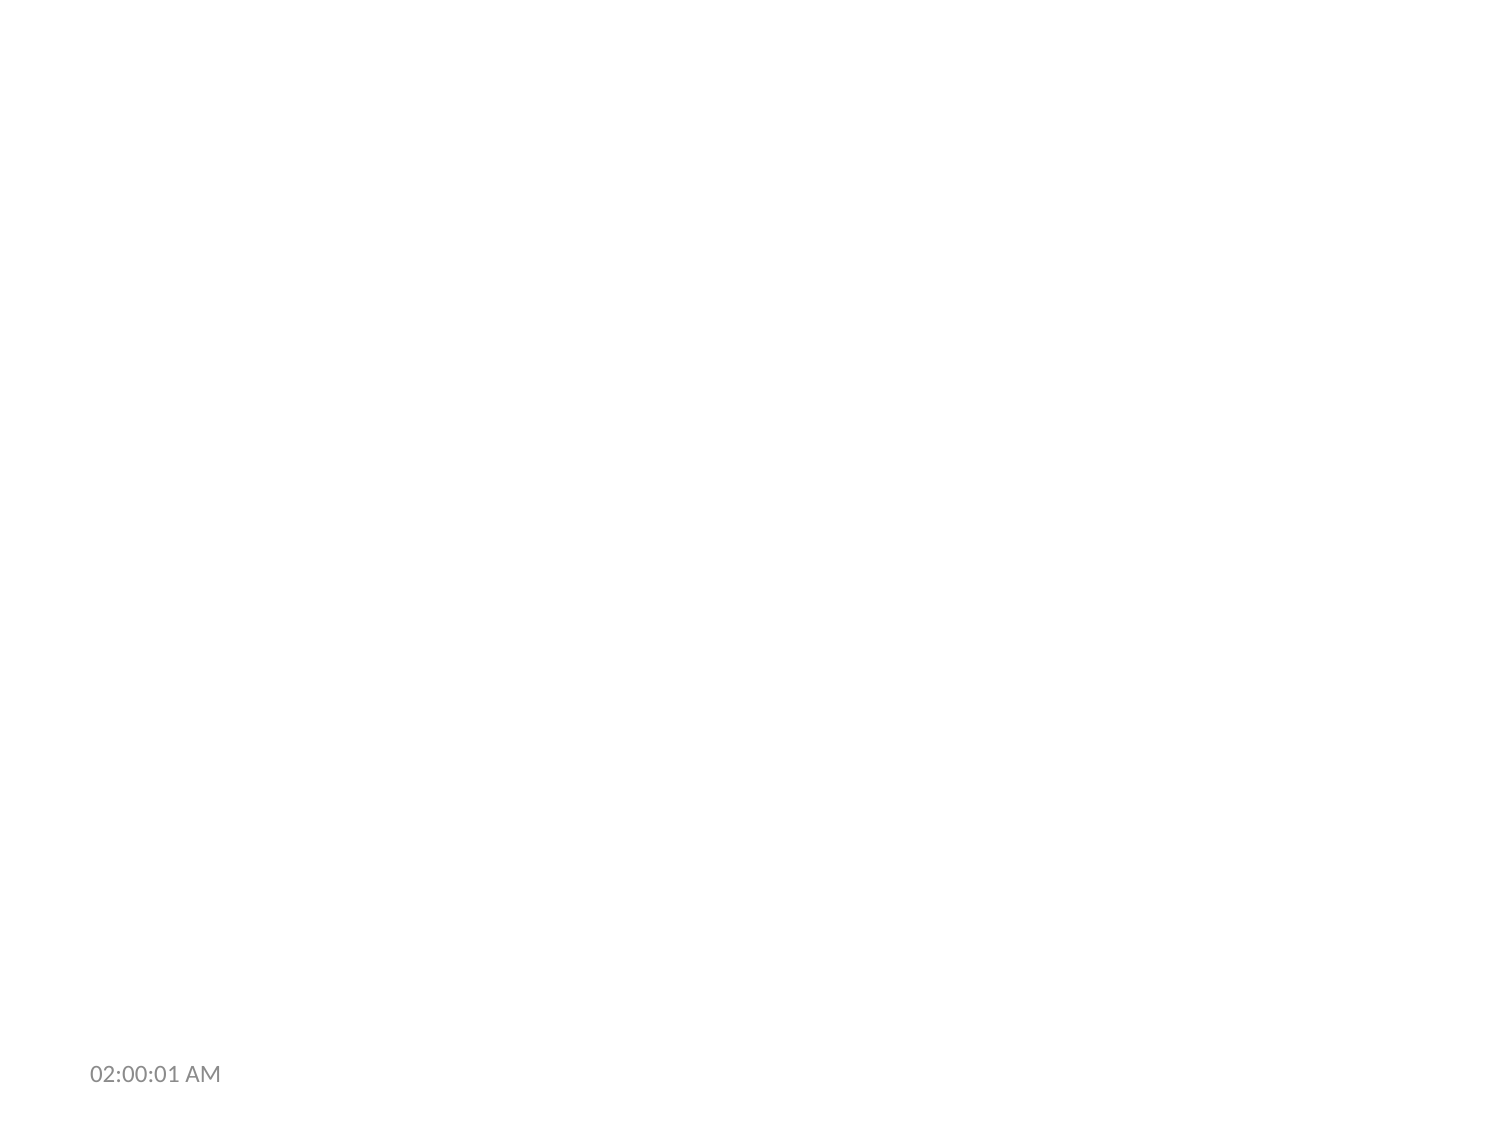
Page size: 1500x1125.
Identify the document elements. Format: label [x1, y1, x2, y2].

slide_number [75, 1042, 425, 1103]
